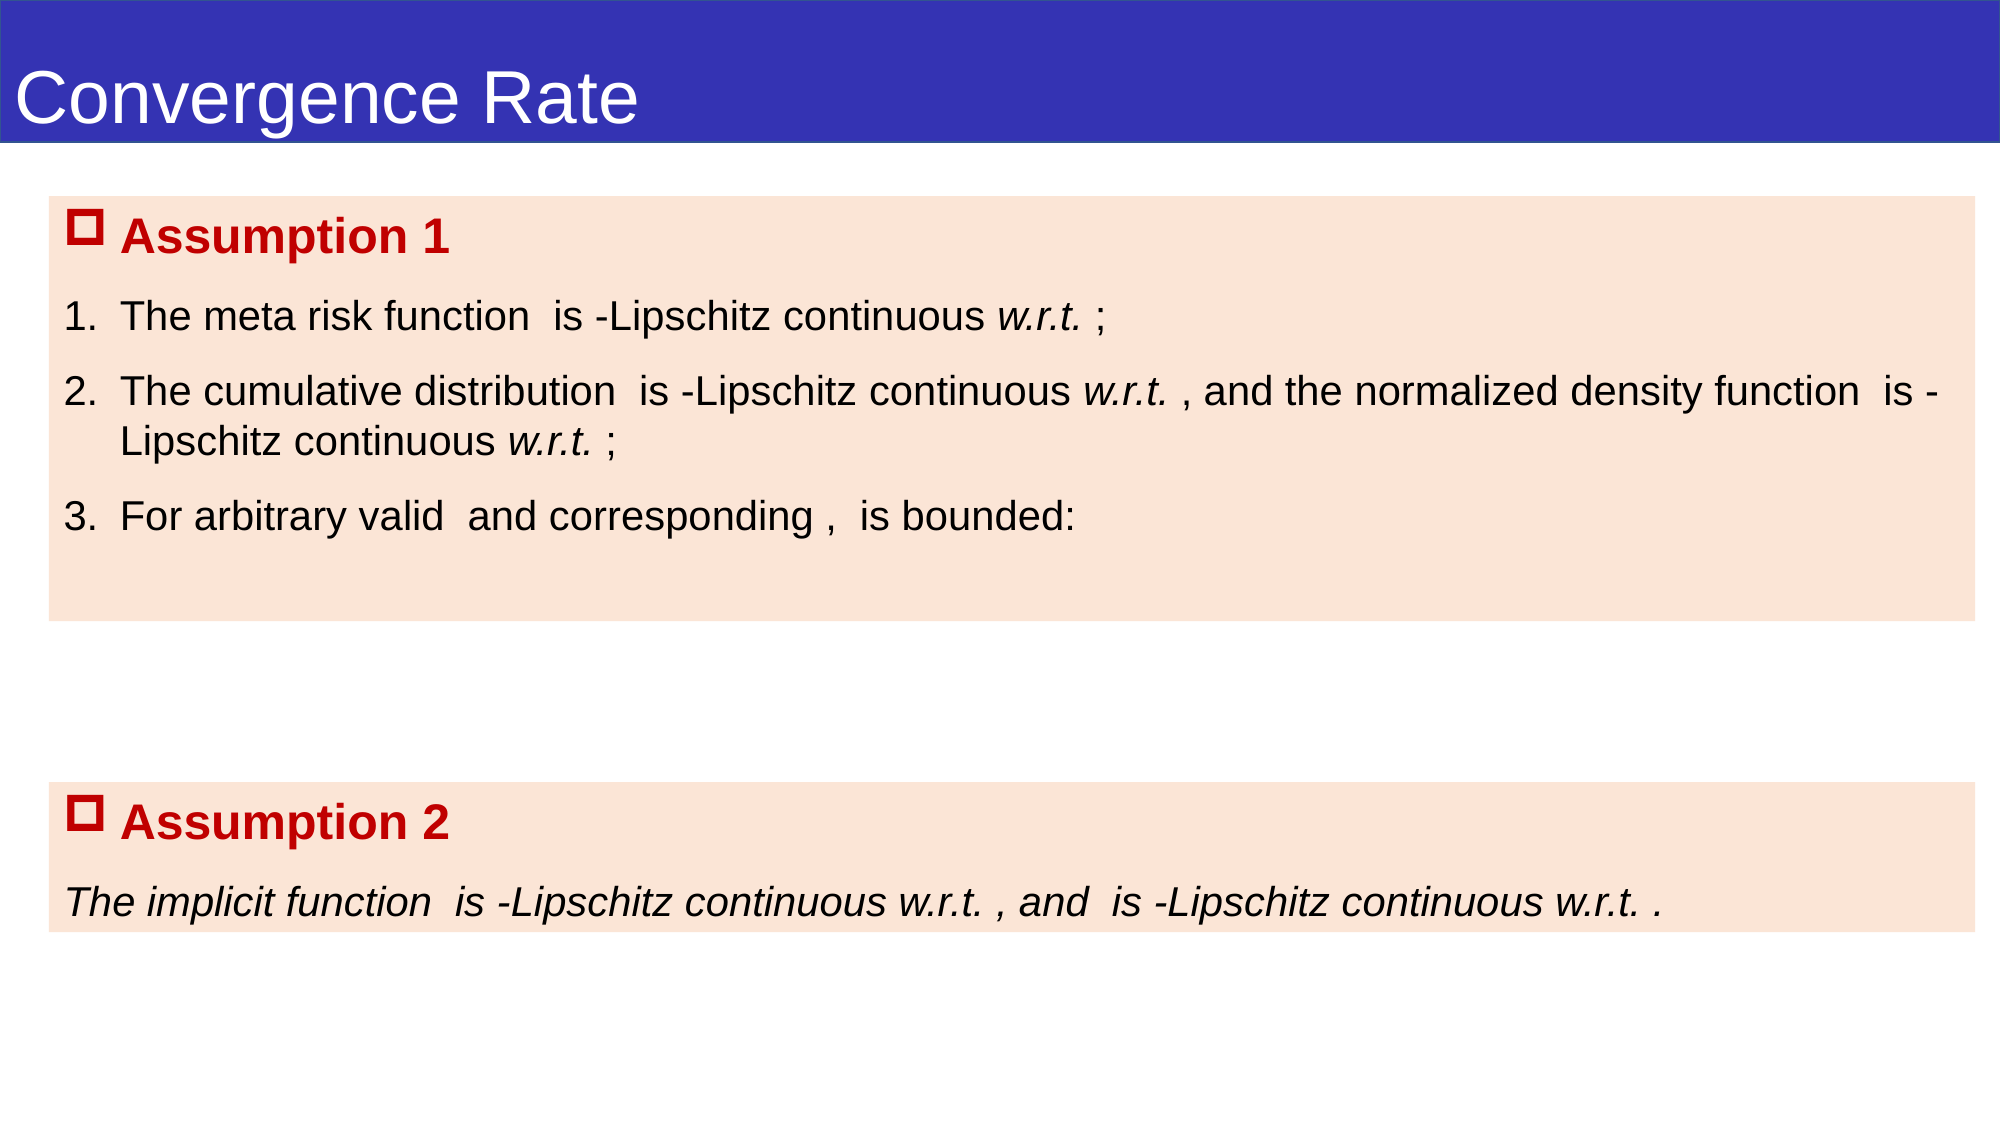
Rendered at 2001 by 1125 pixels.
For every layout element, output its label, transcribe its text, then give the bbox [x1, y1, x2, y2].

text_box Convergence Rate [0, 0, 2000, 143]
